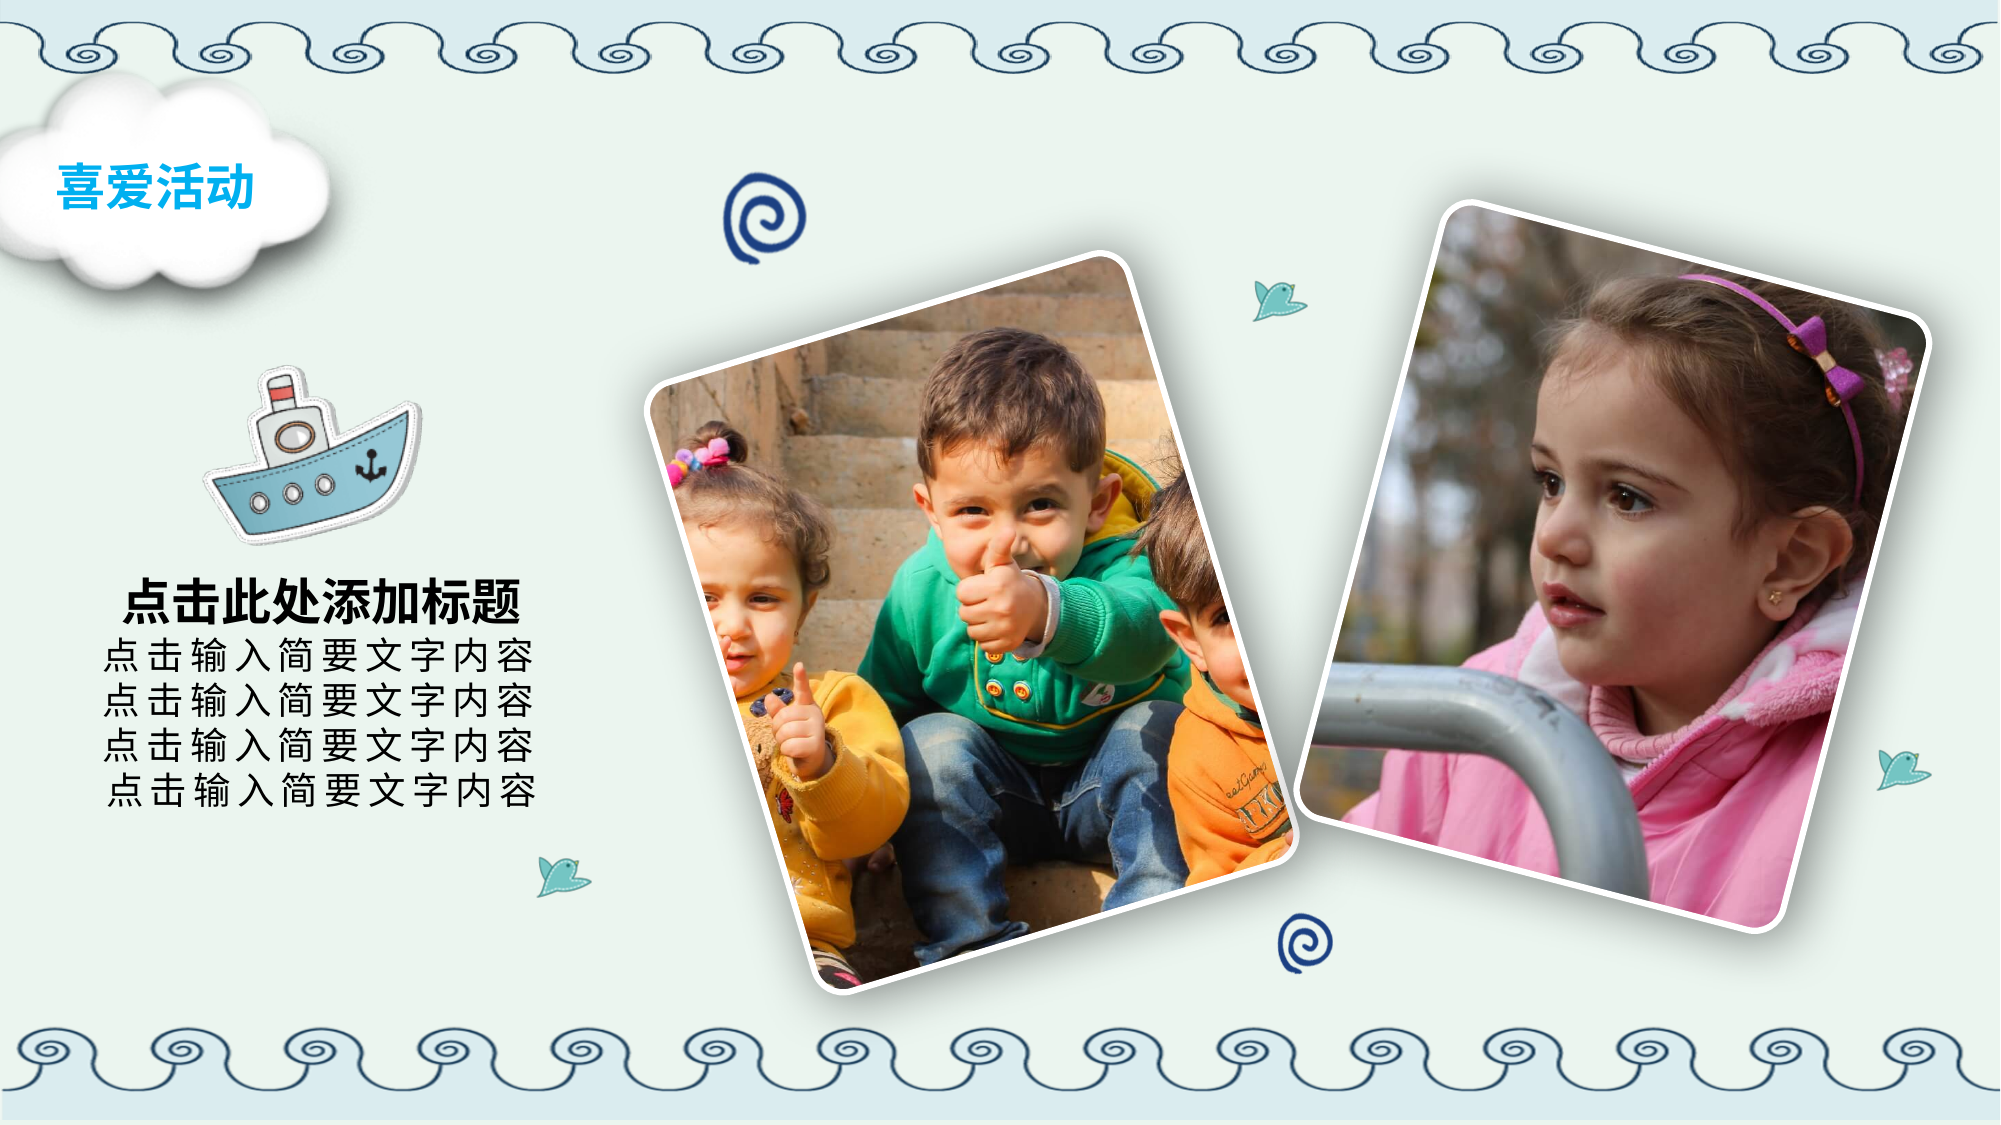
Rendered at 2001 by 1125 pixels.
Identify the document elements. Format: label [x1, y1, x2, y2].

text_box [41, 532, 603, 824]
picture [3, 1006, 2001, 1120]
picture [0, 0, 2000, 999]
